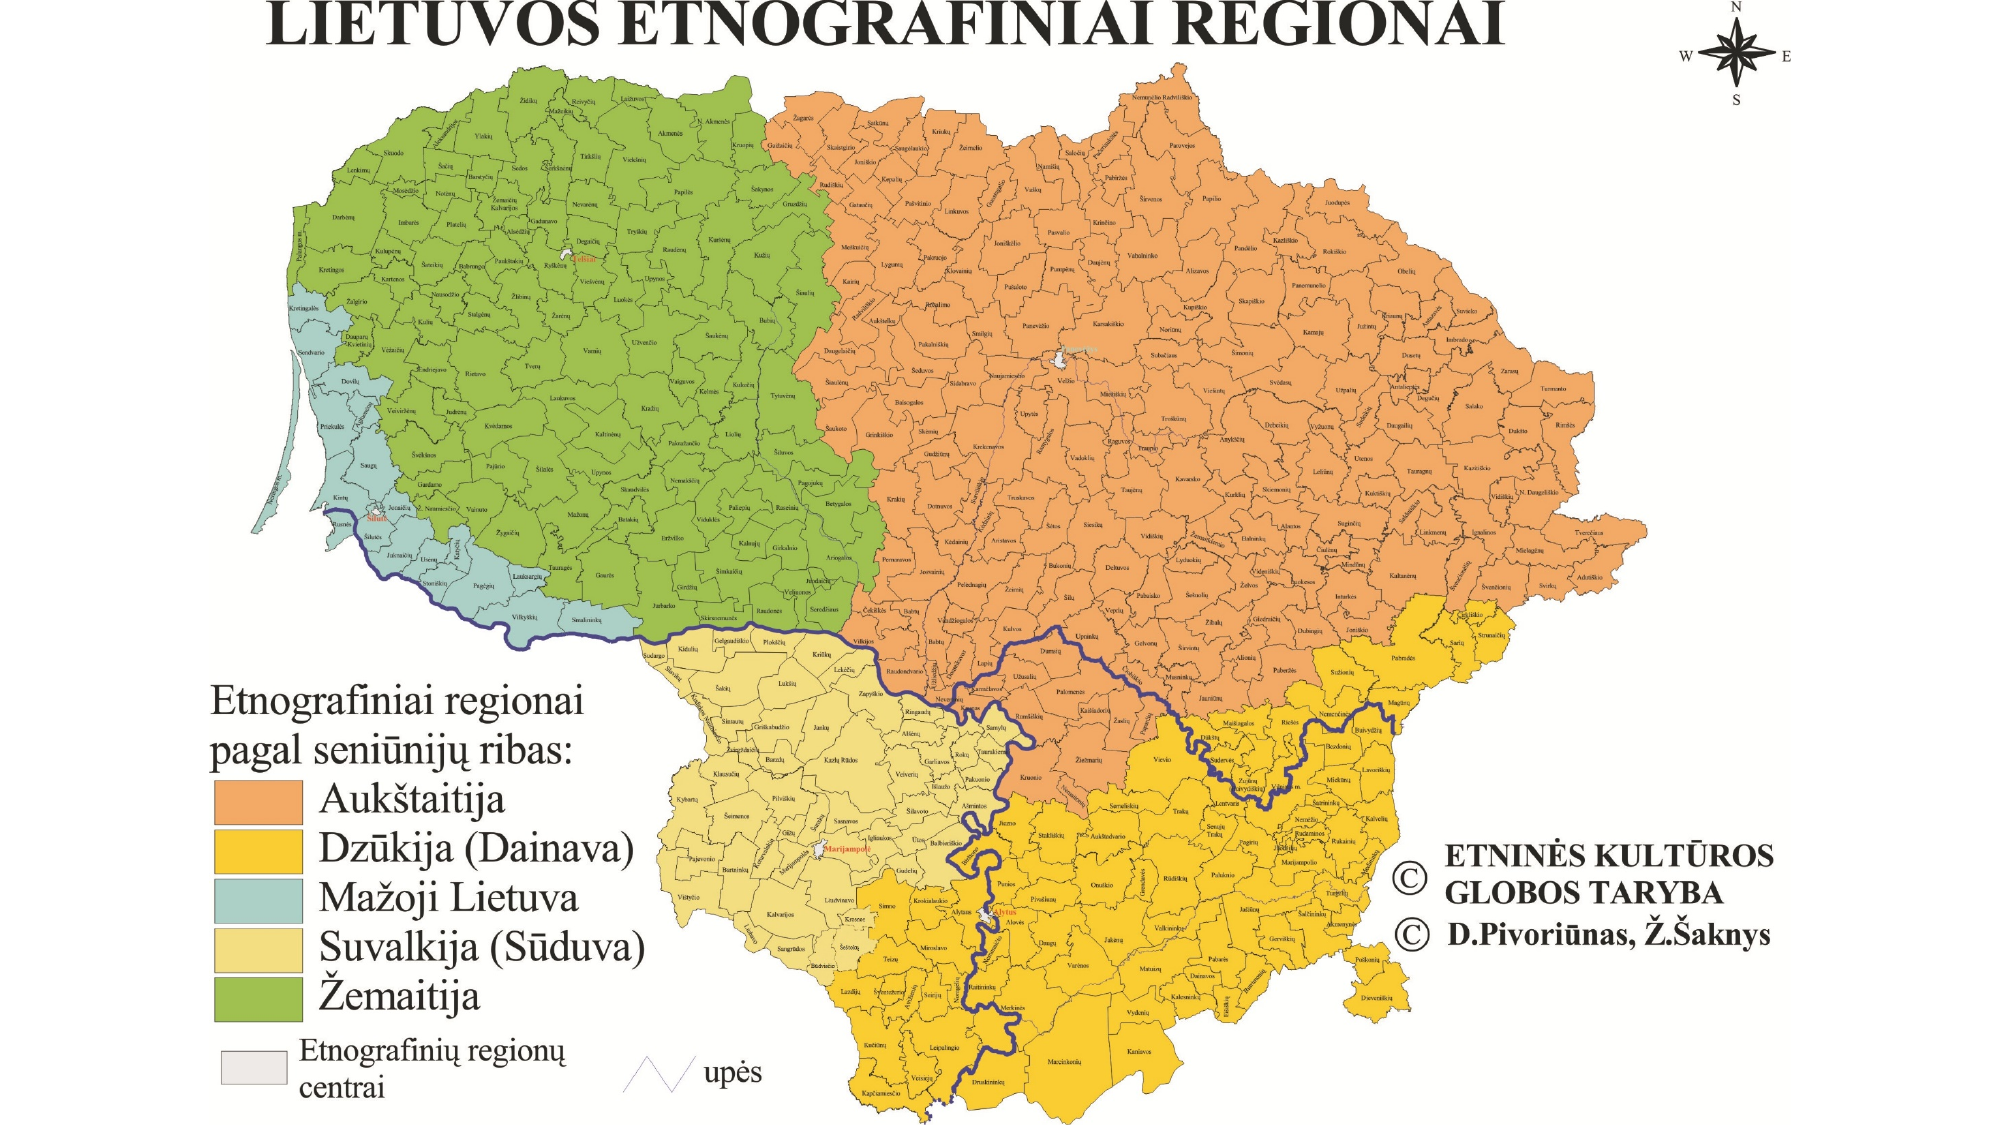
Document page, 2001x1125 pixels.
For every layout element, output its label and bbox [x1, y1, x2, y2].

picture [209, 0, 1791, 1125]
